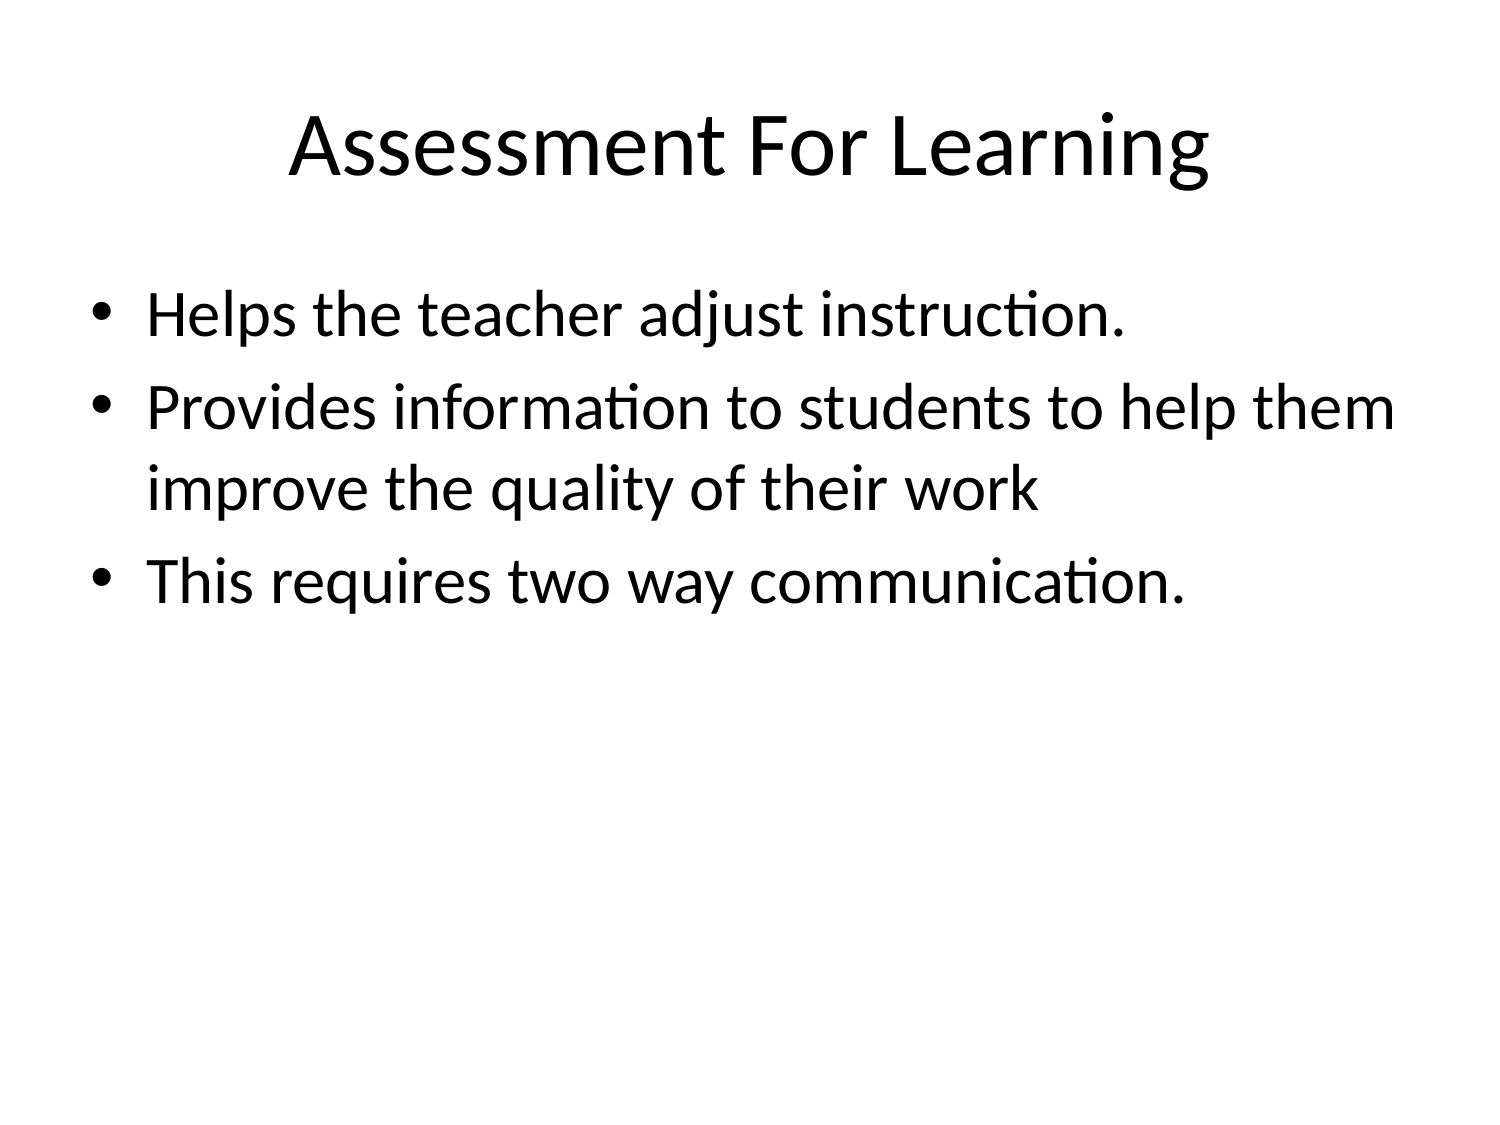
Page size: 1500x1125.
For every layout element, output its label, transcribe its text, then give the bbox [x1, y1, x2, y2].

list Helps the teacher adjust instruction. Provides information to students to help them improve the quality of their work This requires two way communication. [75, 262, 1425, 1005]
title Assessment For Learning [75, 45, 1425, 233]
